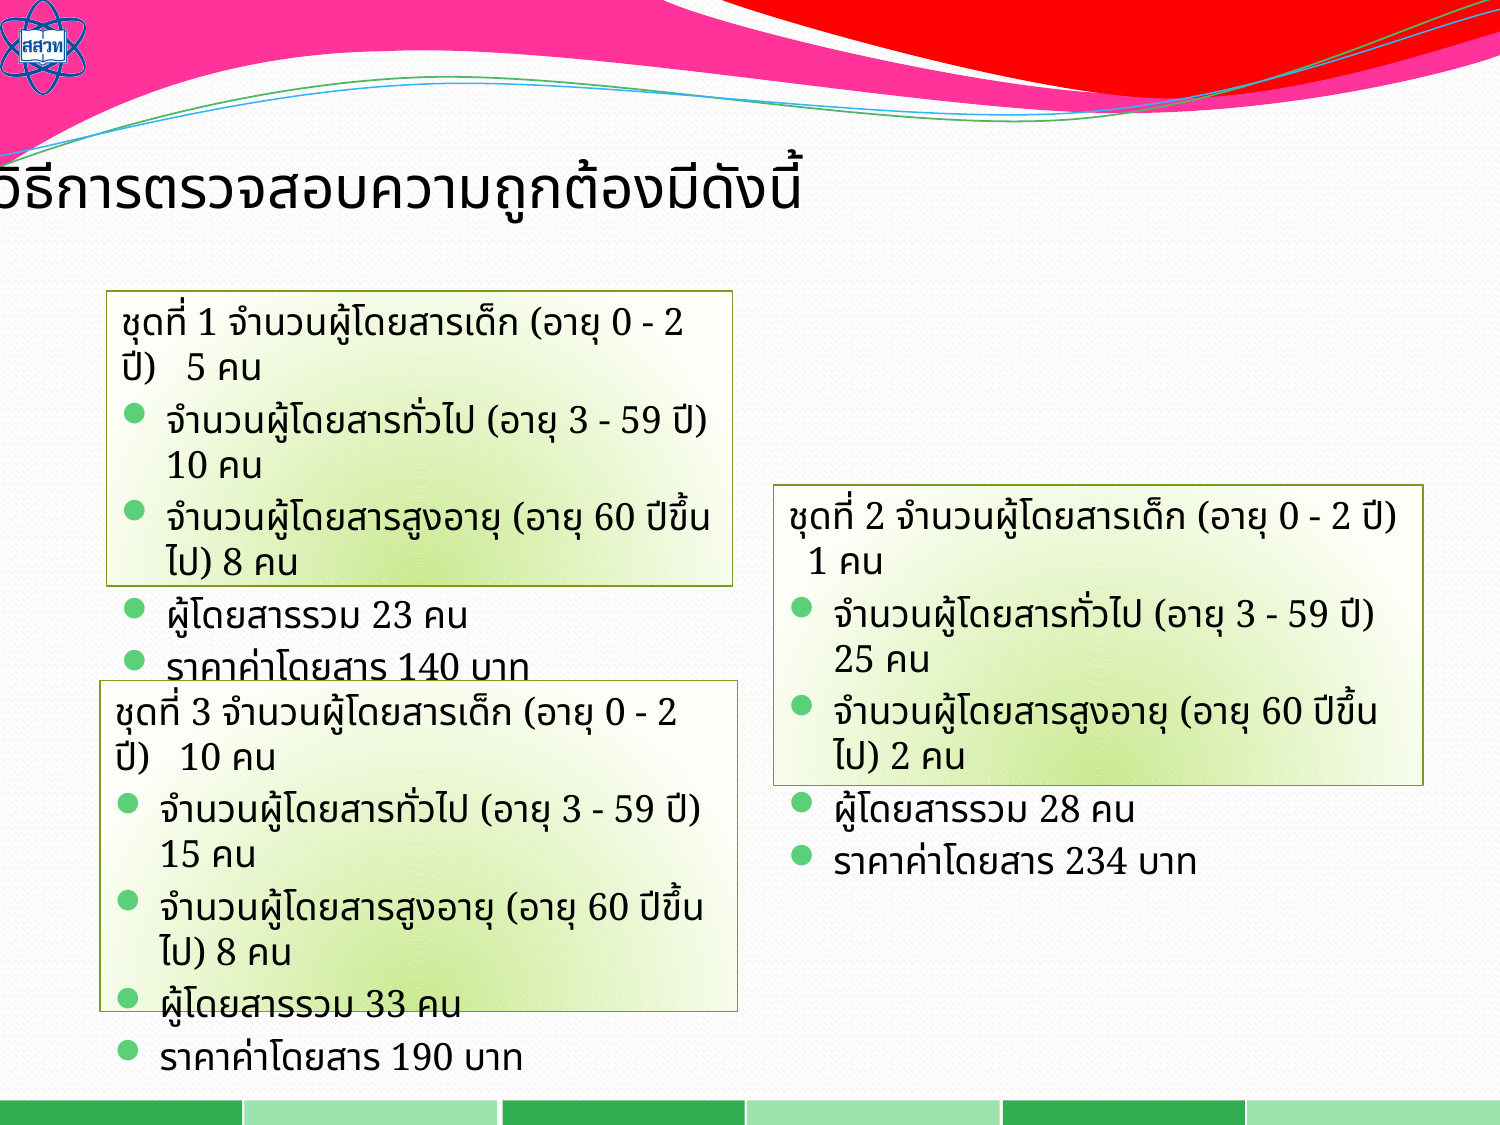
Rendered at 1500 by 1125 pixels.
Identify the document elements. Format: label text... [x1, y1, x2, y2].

text_box ชุดที่ 2 จำนวนผู้โดยสารเด็ก (อายุ 0 - 2 ปี) 1 คน จำนวนผู้โดยสารทั่วไป (อายุ 3 - 59 ปี) 25 คน จำนวนผู้โดยสารสูงอายุ (อายุ 60 ปีขึ้นไป) 2 คน ผู้โดยสารรวม 28 คน ราคาค่าโดยสาร 234 บาท [773, 484, 1424, 786]
picture [0, 0, 86, 95]
text_box วิธีการตรวจสอบความถูกต้องมีดังนี้ [0, 143, 835, 228]
text_box ชุดที่ 3 จำนวนผู้โดยสารเด็ก (อายุ 0 - 2 ปี) 10 คน จำนวนผู้โดยสารทั่วไป (อายุ 3 - 59 ปี) 15 คน จำนวนผู้โดยสารสูงอายุ (อายุ 60 ปีขึ้นไป) 8 คน ผู้โดยสารรวม 33 คน ราคาค่าโดยสาร 190 บาท [99, 680, 738, 1012]
list ชุดที่ 1 จำนวนผู้โดยสารเด็ก (อายุ 0 - 2 ปี) 5 คน จำนวนผู้โดยสารทั่วไป (อายุ 3 - 59 ปี) 10 คน จำนวนผู้โดยสารสูงอายุ (อายุ 60 ปีขึ้นไป) 8 คน ผู้โดยสารรวม 23 คน ราคาค่าโดยสาร 140 บาท [106, 290, 733, 587]
